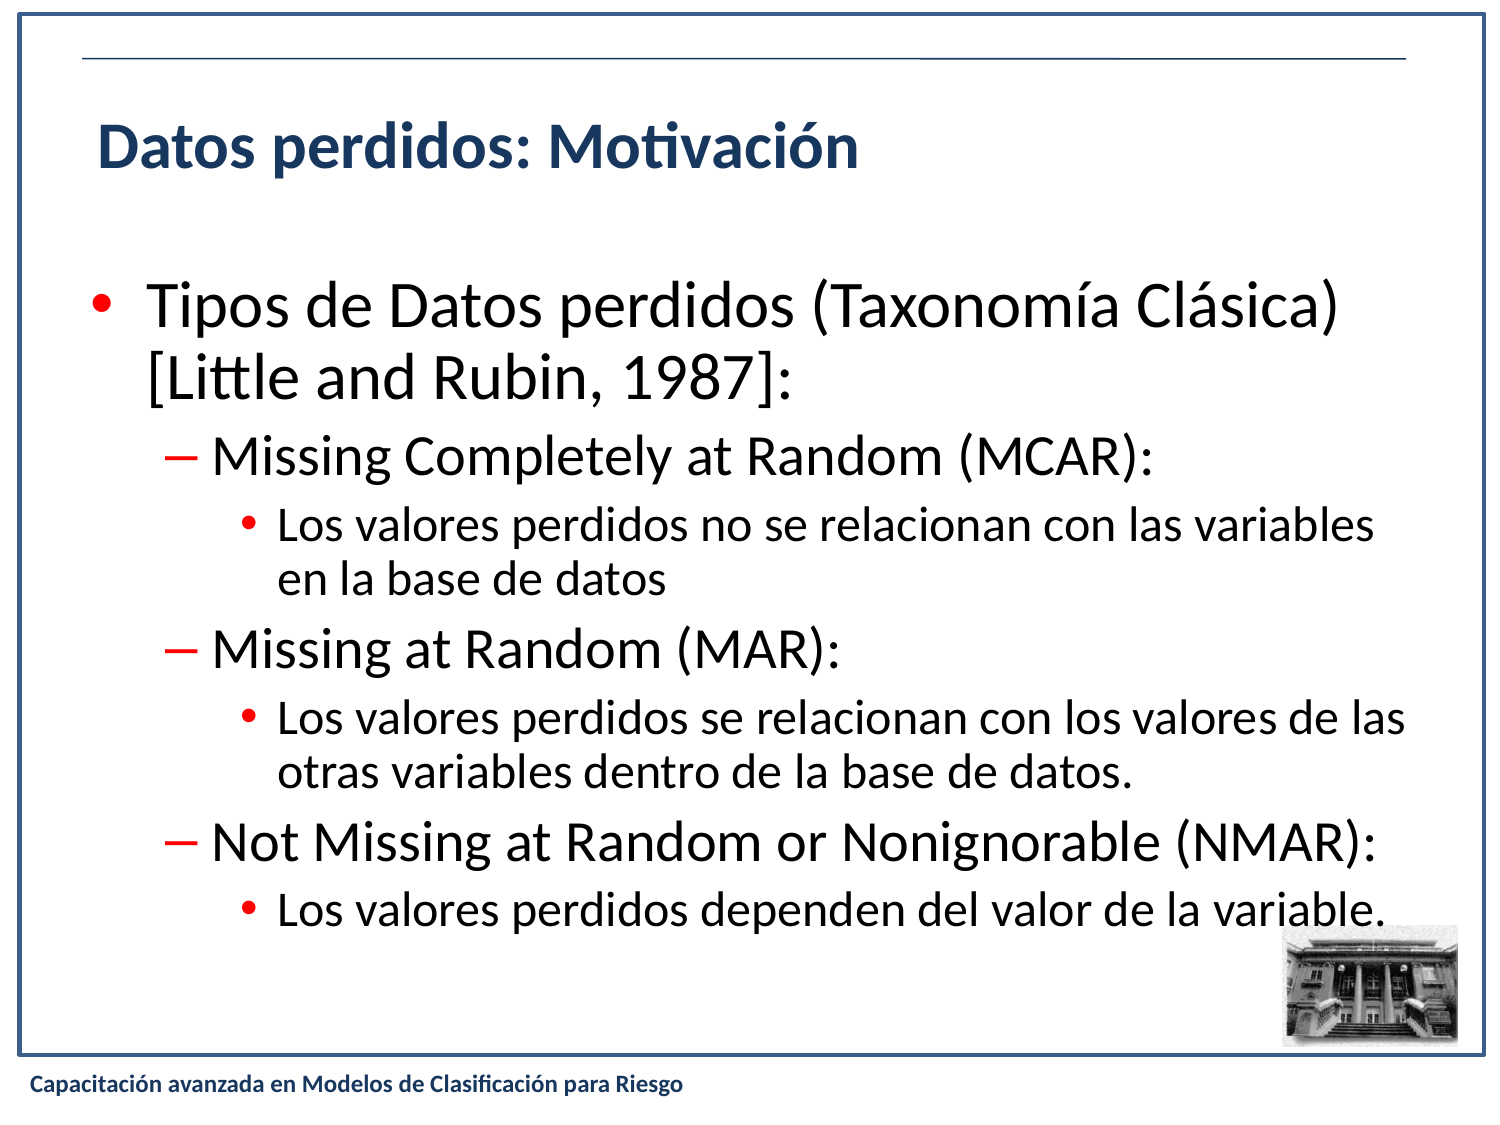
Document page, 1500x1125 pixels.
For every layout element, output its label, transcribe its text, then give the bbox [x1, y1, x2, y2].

list Tipos de Datos perdidos (Taxonomía Clásica) [Little and Rubin, 1987]: Missing Completely at Random (MCAR): Los valores perdidos no se relacionan con las variables en la base de datos Missing at Random (MAR): Los valores perdidos se relacionan con los valores de las otras variables dentro de la base de datos. Not Missing at Random or Nonignorable (NMAR): Los valores perdidos dependen del valor de la variable. [74, 262, 1426, 1006]
picture [1282, 925, 1458, 1047]
title Datos perdidos: Motivación [81, 81, 1414, 202]
